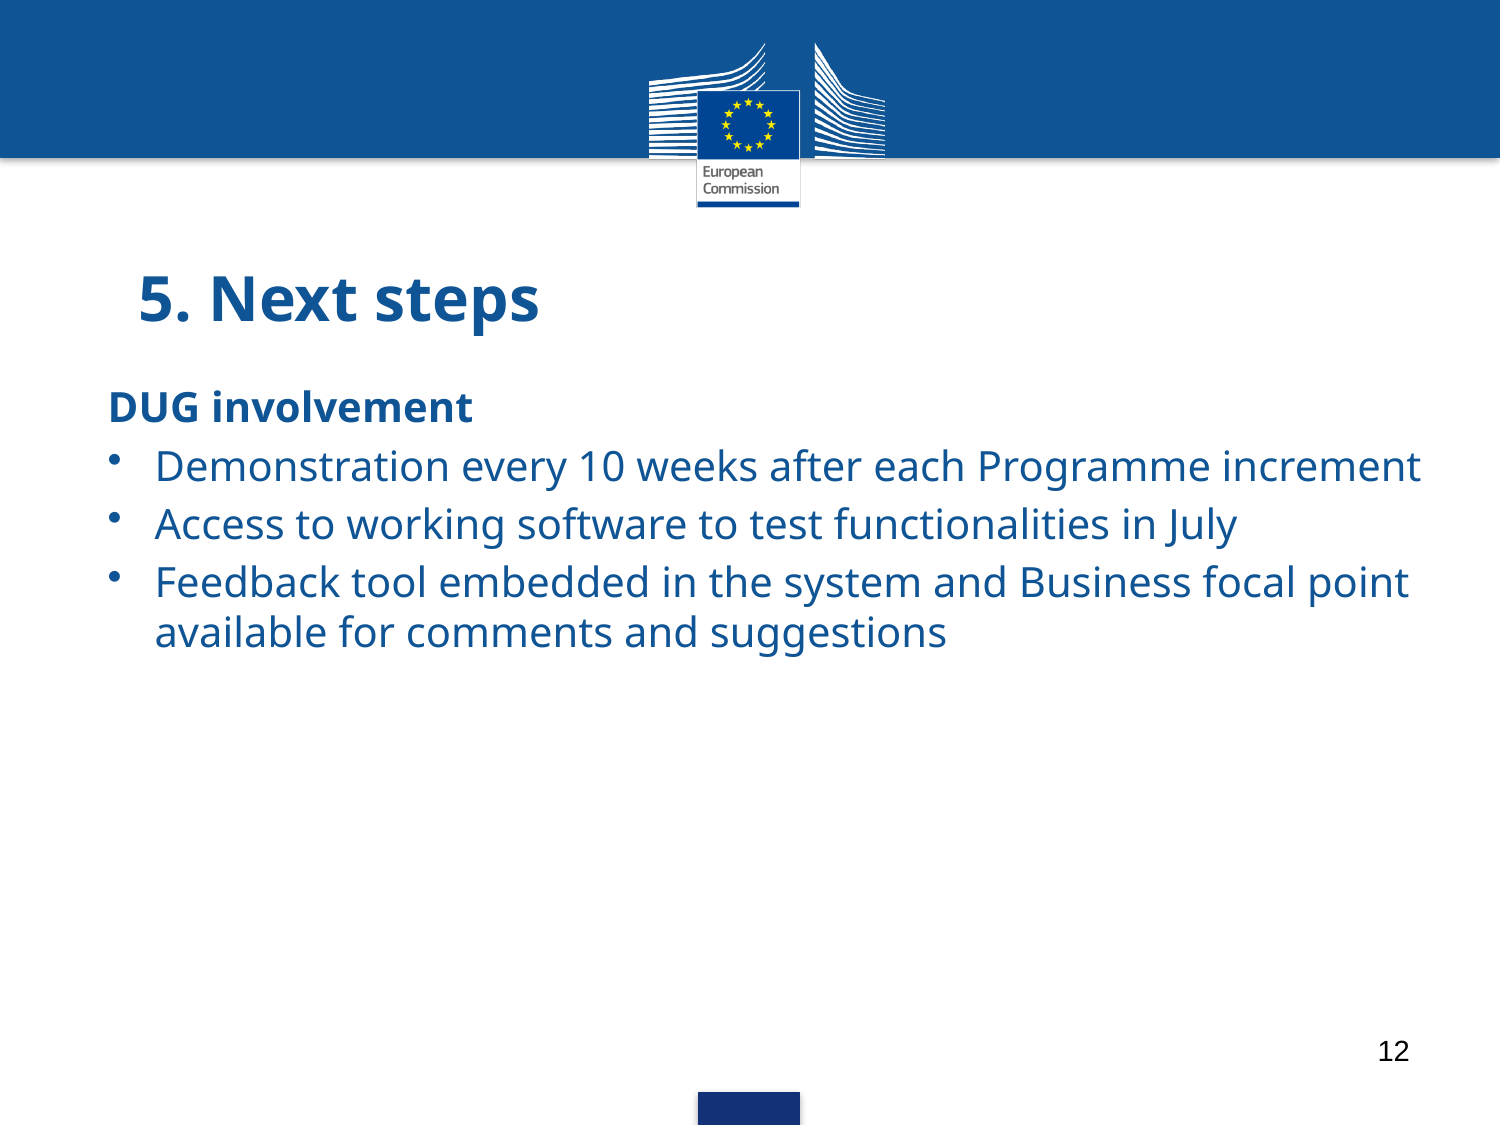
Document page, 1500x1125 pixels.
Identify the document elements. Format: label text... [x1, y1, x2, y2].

title 5. Next steps [64, 219, 1415, 373]
picture [649, 42, 885, 208]
list DUG involvement Demonstration every 10 weeks after each Programme increment Access to working software to test functionalities in July Feedback tool embedded in the system and Business focal point available for comments and suggestions [17, 373, 1471, 1083]
slide_number 12 [1074, 1024, 1425, 1103]
